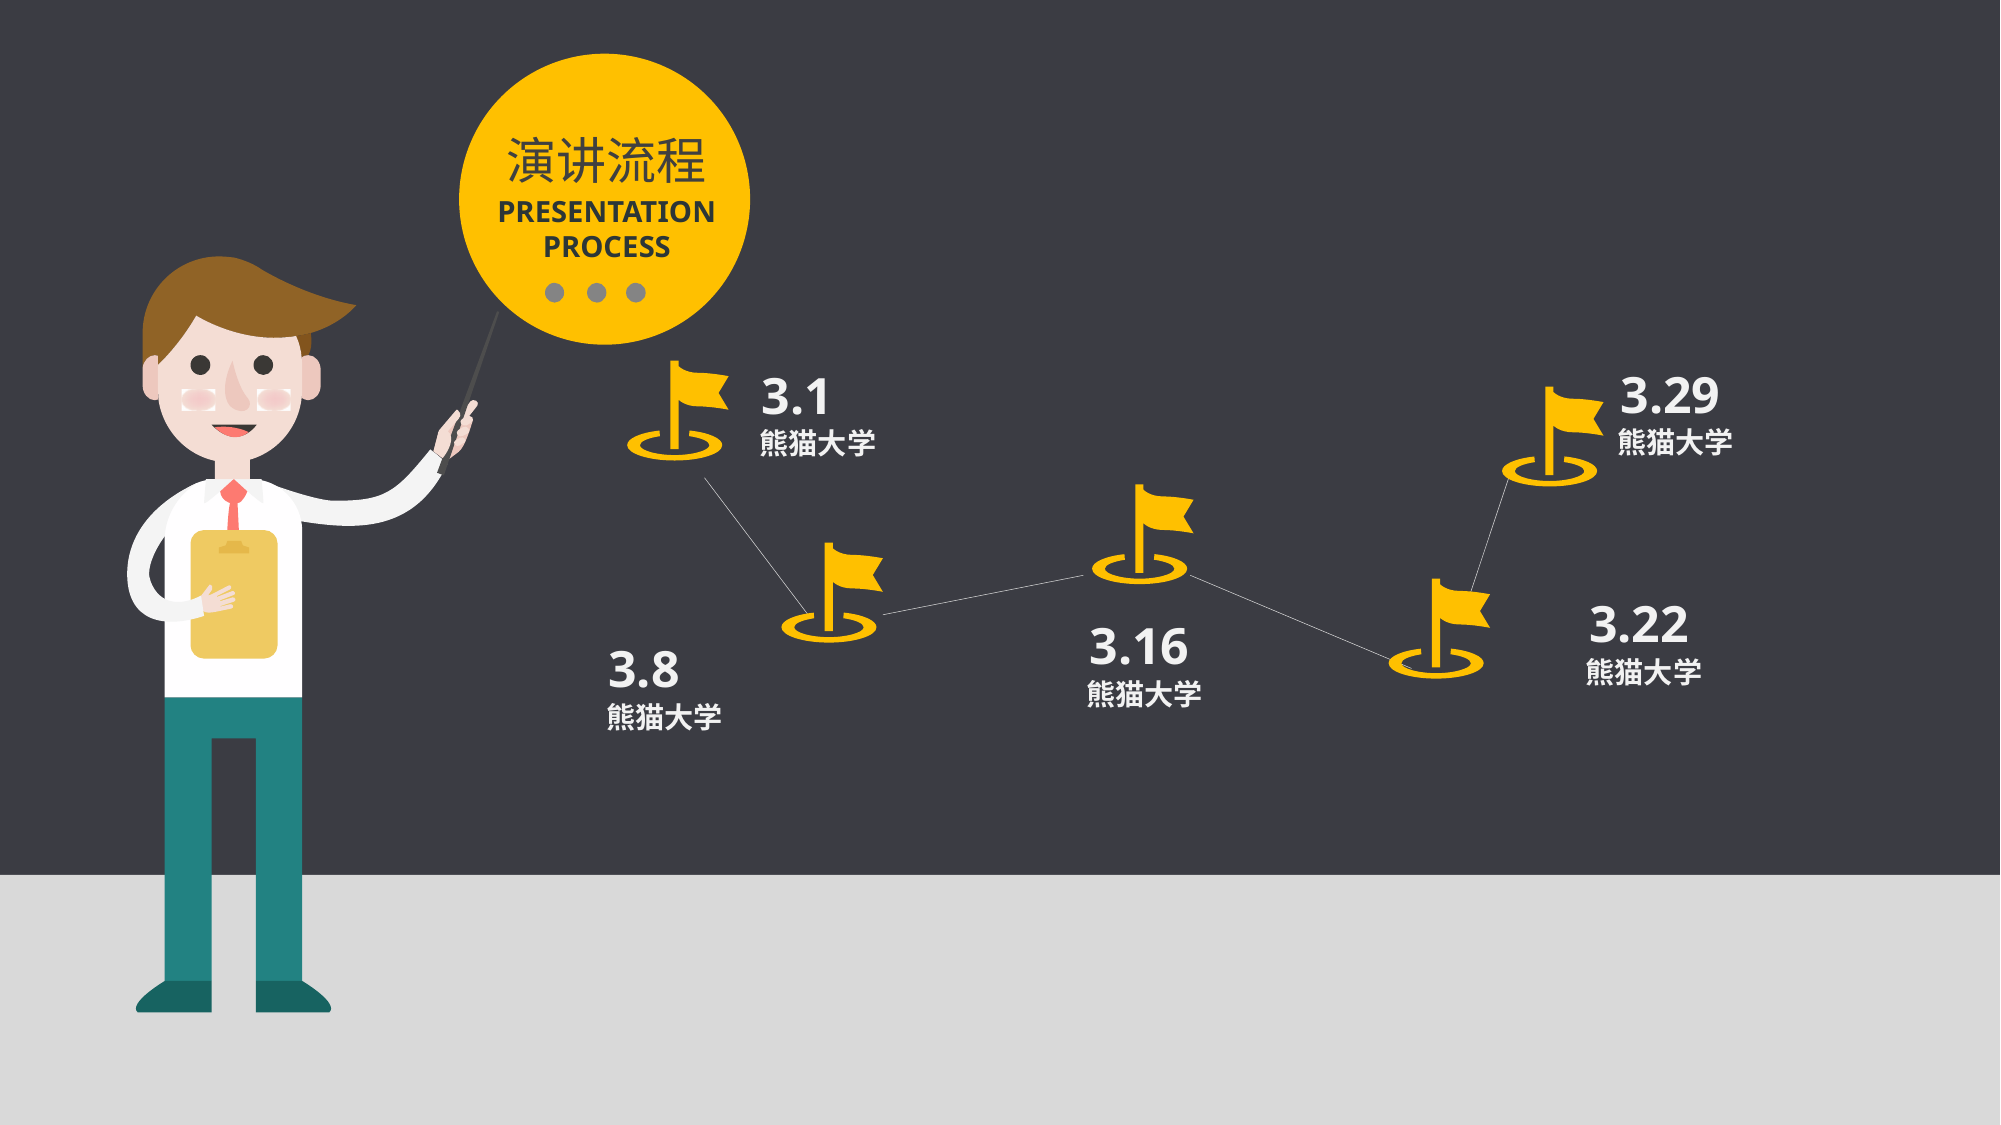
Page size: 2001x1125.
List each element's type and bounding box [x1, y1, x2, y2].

text_box [704, 477, 809, 615]
text_box [0, 874, 2000, 1125]
text_box [743, 357, 893, 469]
text_box [824, 542, 883, 632]
text_box [1601, 355, 1750, 468]
text_box [627, 430, 723, 461]
text_box [590, 630, 739, 743]
text_box [1468, 477, 1509, 598]
text_box [1092, 554, 1188, 585]
text_box [1135, 484, 1194, 573]
text_box [1392, 648, 1484, 679]
text_box [1070, 607, 1219, 719]
text_box [1431, 578, 1491, 668]
text_box [781, 612, 877, 643]
text_box [1545, 386, 1601, 476]
text_box [459, 53, 751, 345]
text_box [670, 360, 729, 450]
text_box [1570, 585, 1719, 697]
text_box [125, 256, 500, 1013]
text_box [1190, 575, 1412, 669]
text_box [1502, 456, 1598, 487]
text_box [882, 575, 1084, 615]
